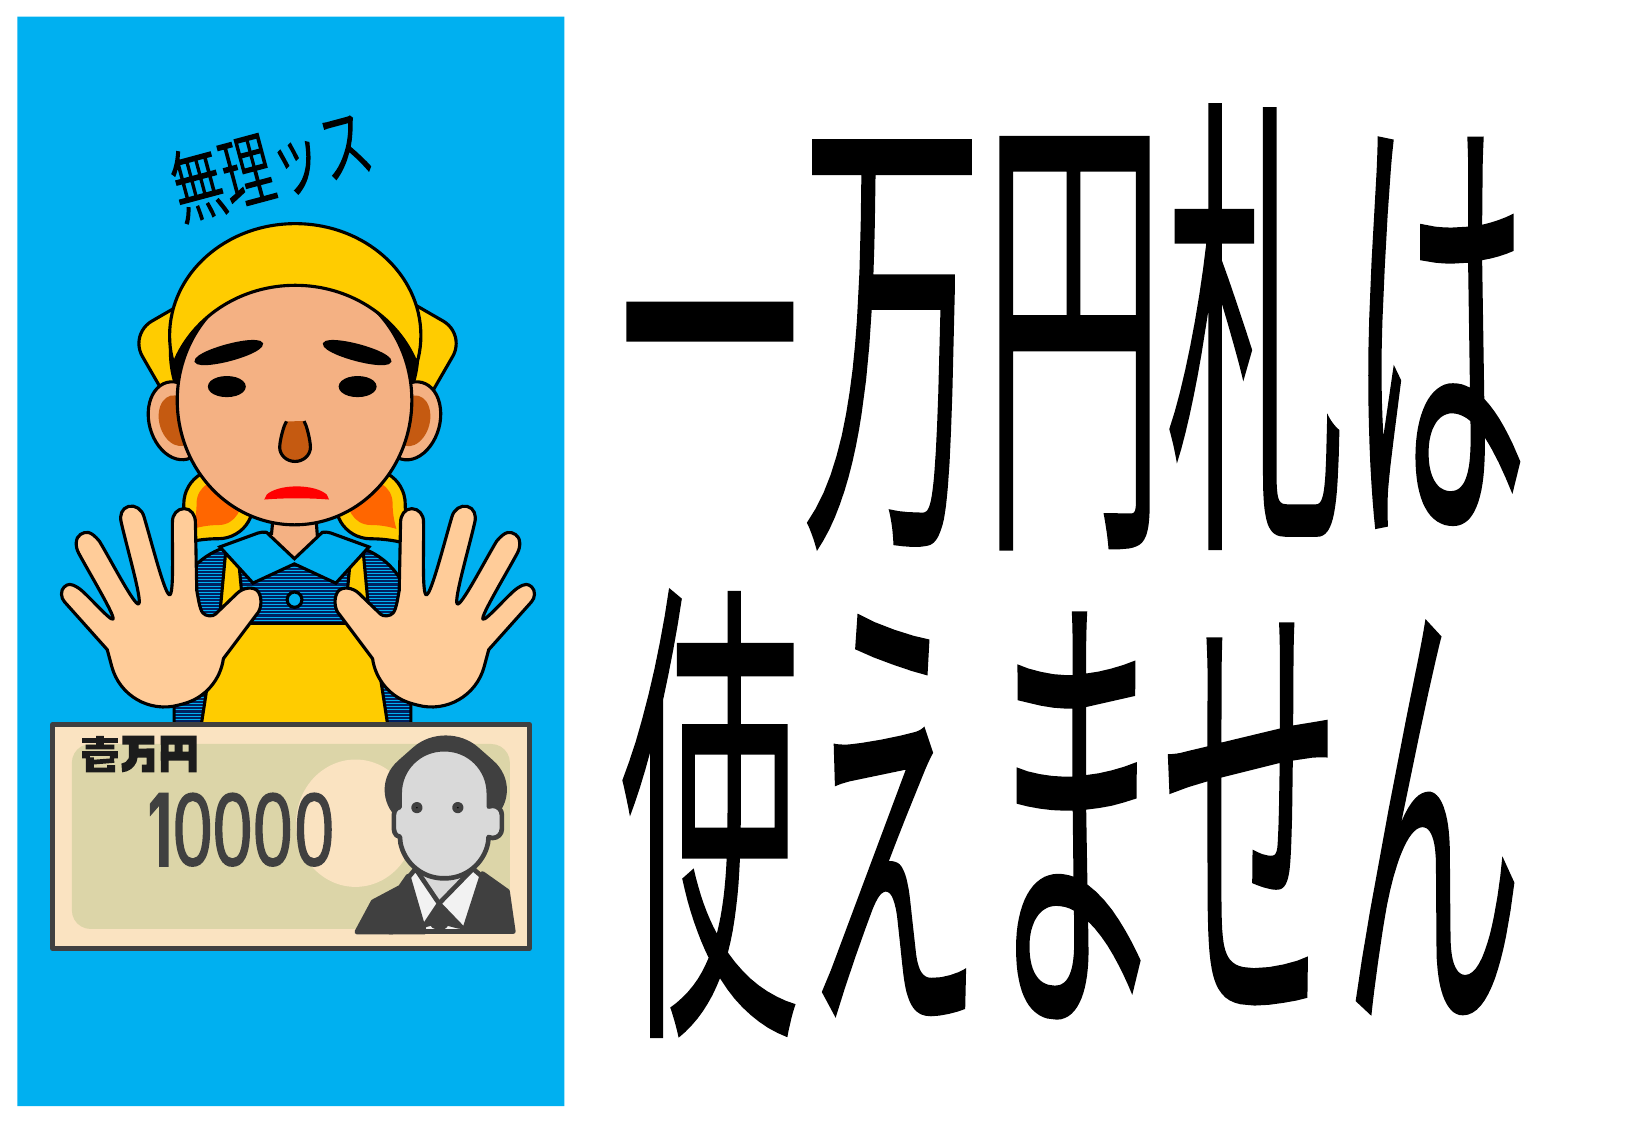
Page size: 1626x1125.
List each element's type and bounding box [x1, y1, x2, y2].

text_box [15, 15, 566, 1108]
text_box [52, 223, 530, 949]
